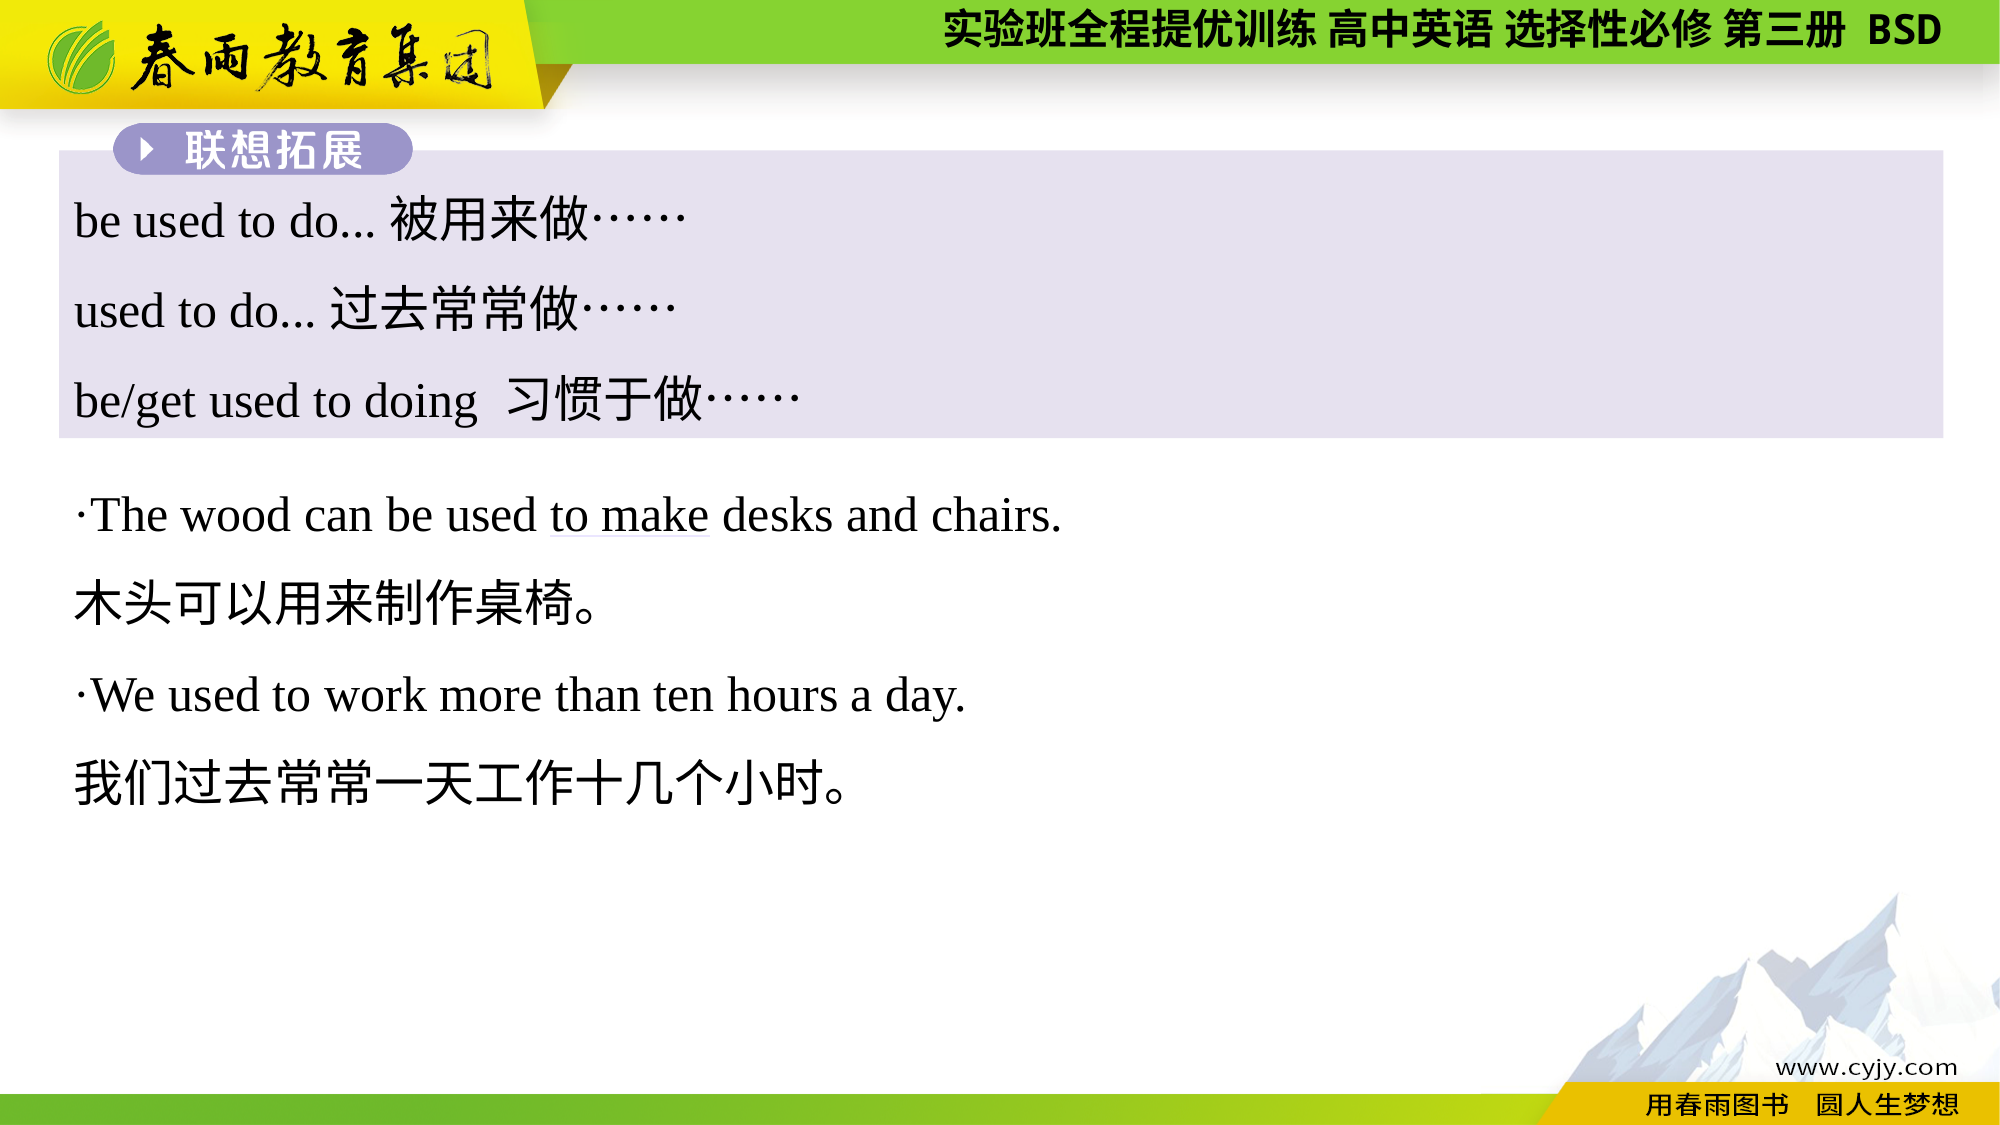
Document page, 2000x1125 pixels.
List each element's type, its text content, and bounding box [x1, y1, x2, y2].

text_box ·The wood can be used to make desks and chairs. 木头可以用来制作桌椅。 ·We used to work more than ten hours a day. 我们过去常常一天工作十几个小时。 [59, 444, 1591, 820]
picture [0, 0, 2000, 1125]
list be used to do...被用来做…… used to do...过去常常做…… be/get used to doing 习惯于做…… [59, 150, 1944, 439]
